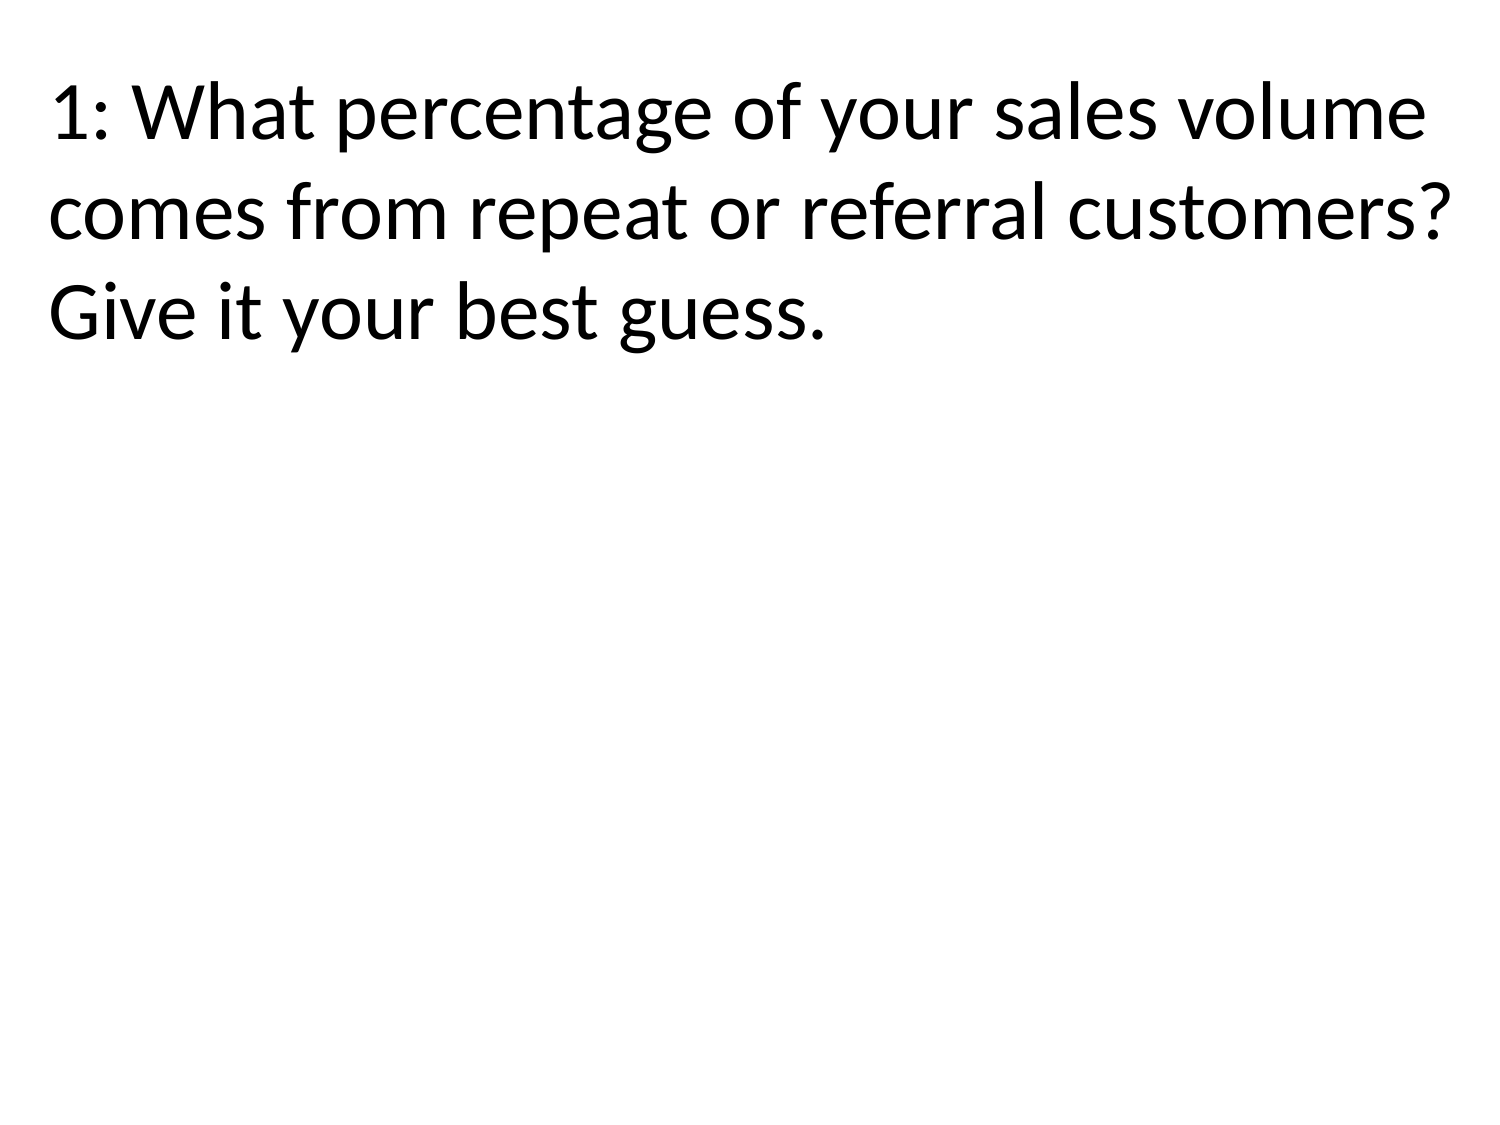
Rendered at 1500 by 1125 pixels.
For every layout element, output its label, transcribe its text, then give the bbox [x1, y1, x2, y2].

text_box 1: What percentage of your sales volume comes from repeat or referral customers? Give it your best guess. [33, 48, 1478, 464]
